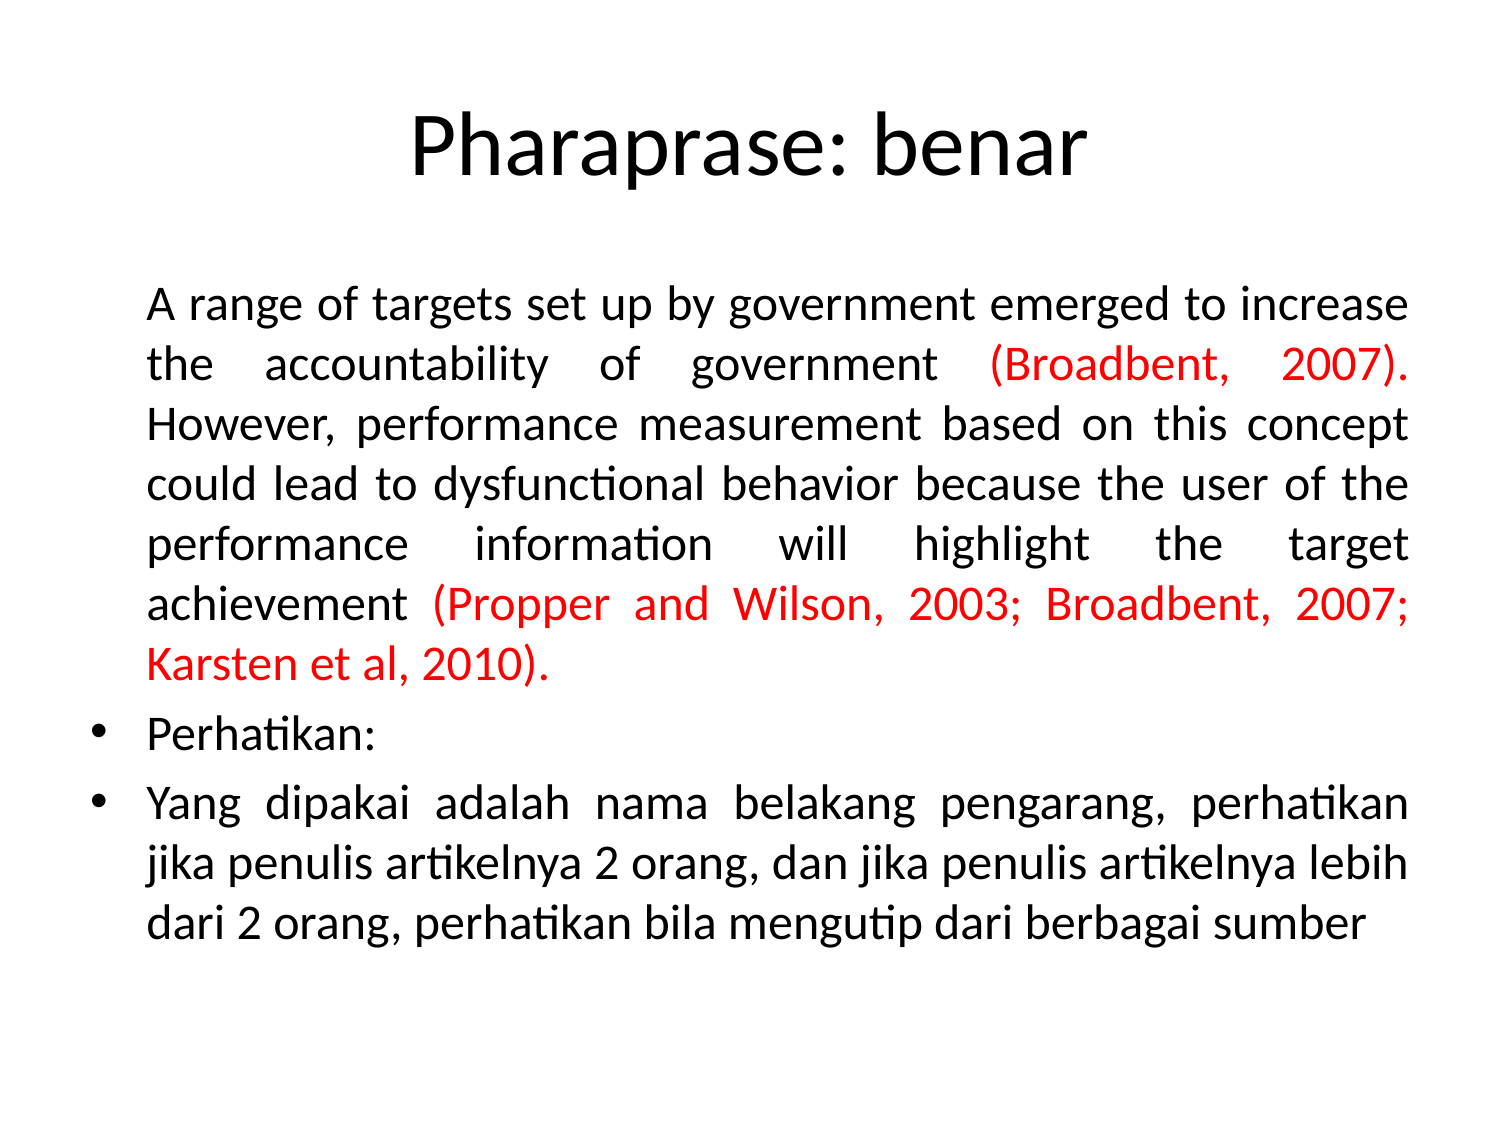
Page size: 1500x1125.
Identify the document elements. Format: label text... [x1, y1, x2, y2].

list A range of targets set up by government emerged to increase the accountability of government (Broadbent, 2007). However, performance measurement based on this concept could lead to dysfunctional behavior because the user of the performance information will highlight the target achievement (Propper and Wilson, 2003; Broadbent, 2007; Karsten et al, 2010). Perhatikan: Yang dipakai adalah nama belakang pengarang, perhatikan jika penulis artikelnya 2 orang, dan jika penulis artikelnya lebih dari 2 orang, perhatikan bila mengutip dari berbagai sumber [75, 262, 1425, 1005]
title Pharaprase: benar [75, 45, 1425, 233]
